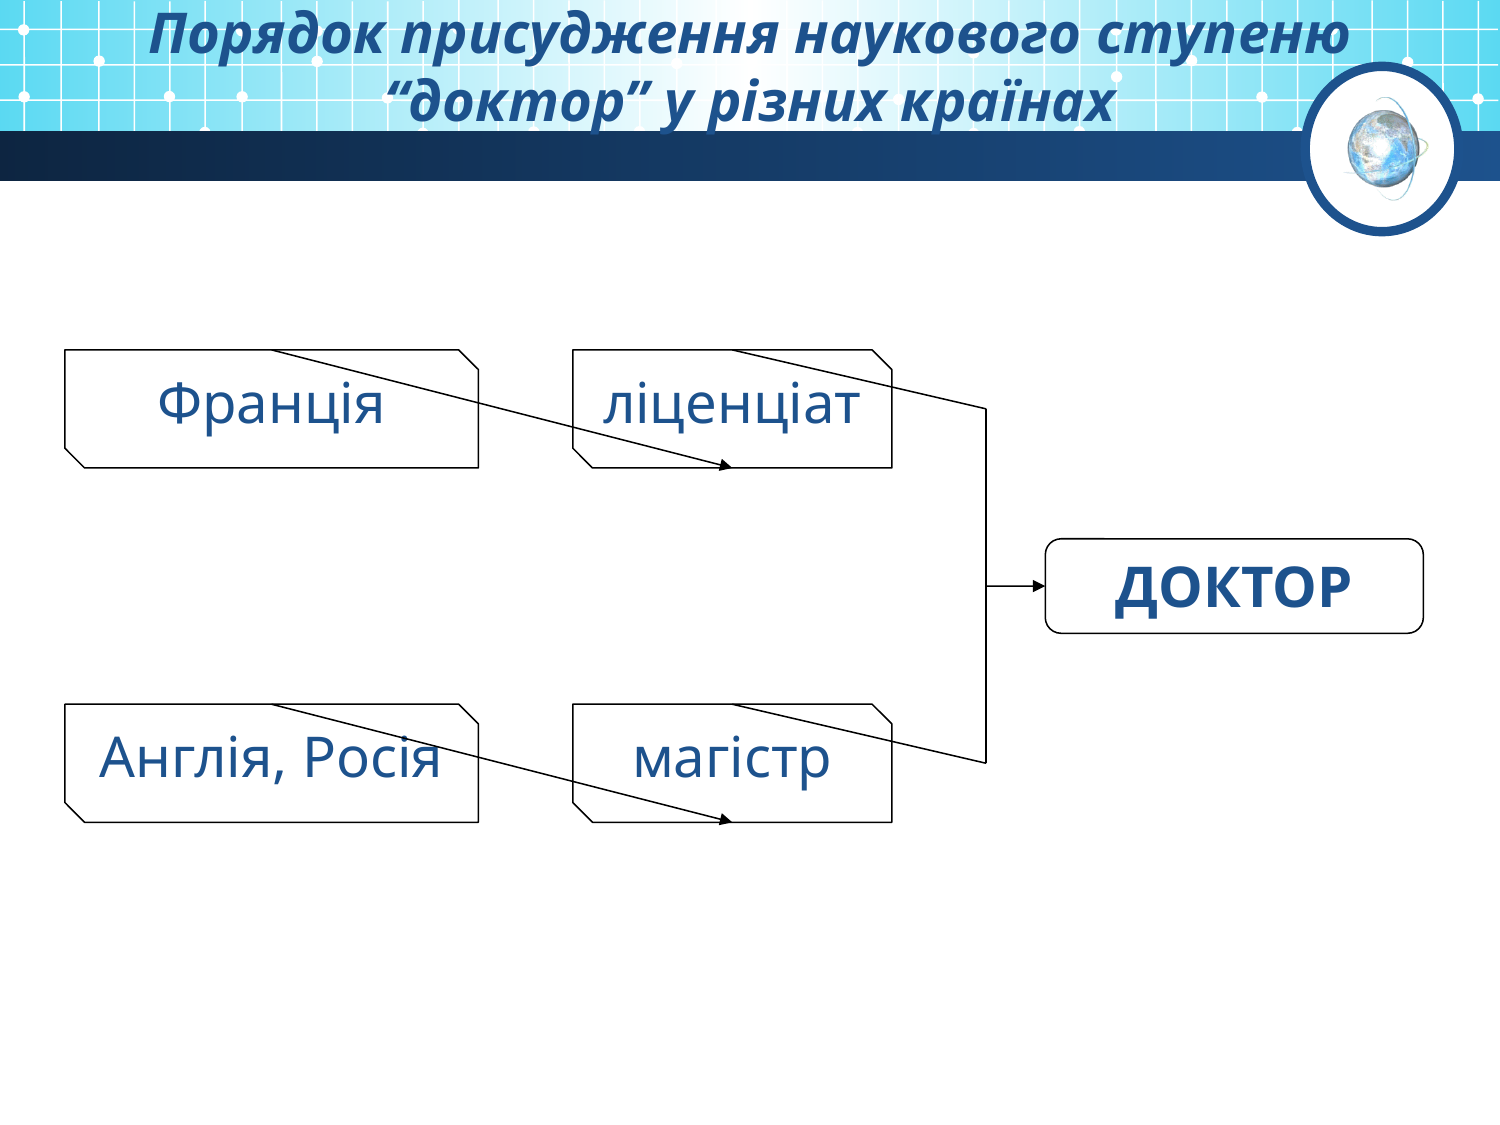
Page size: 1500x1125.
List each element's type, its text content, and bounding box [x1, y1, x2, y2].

text_box магістр [572, 704, 892, 823]
text_box ліценціат [572, 349, 892, 468]
text_box Франція [64, 349, 479, 468]
text_box ДОКТОР [1045, 538, 1424, 634]
picture [1310, 130, 1454, 226]
text_box Англія, Росія [64, 704, 479, 823]
title Порядок присудження наукового ступеню “доктор” у різних країнах [0, 0, 1500, 130]
